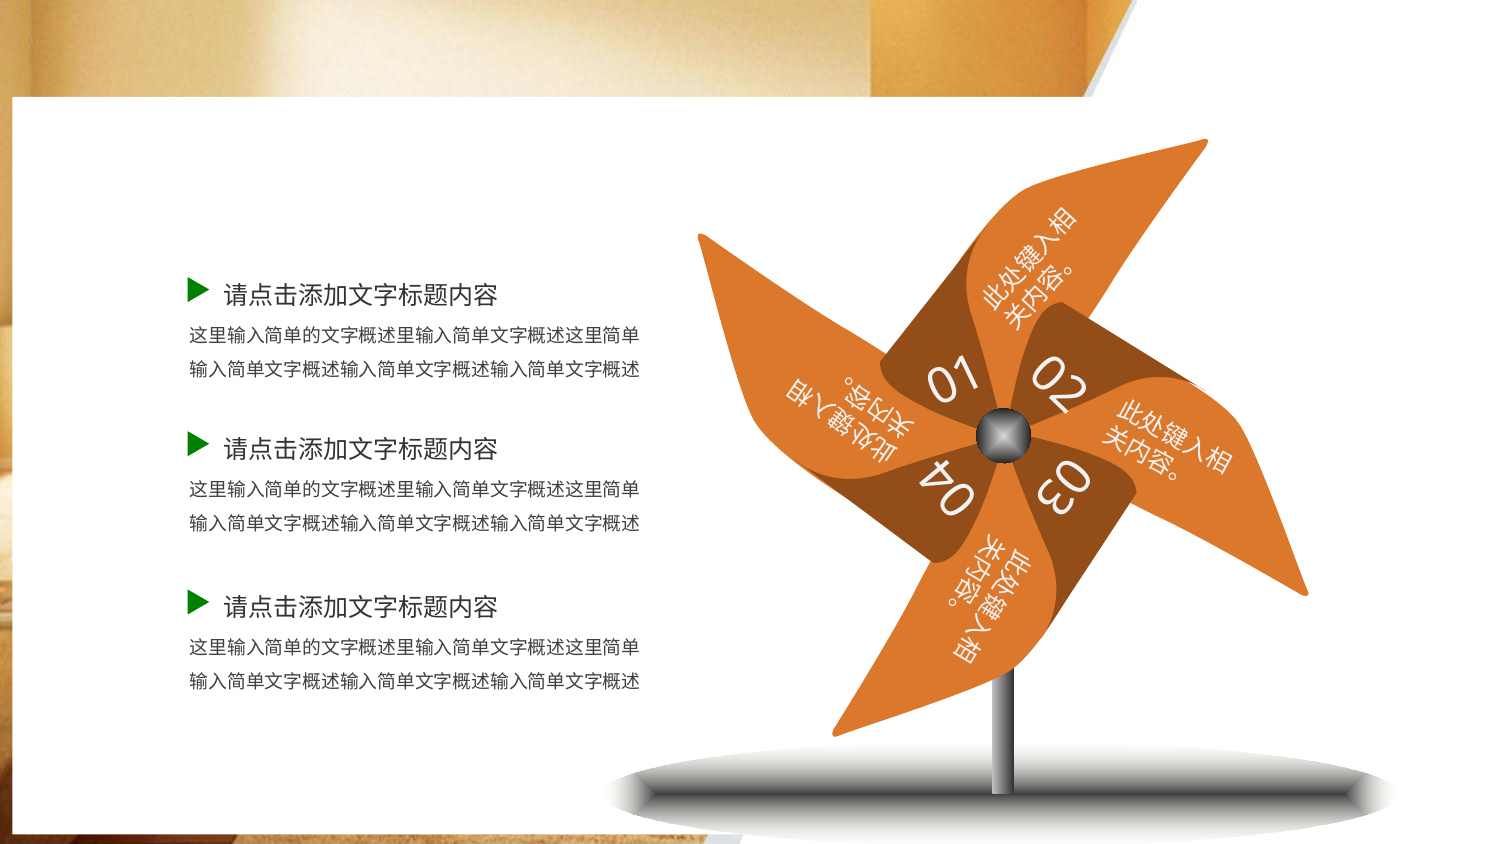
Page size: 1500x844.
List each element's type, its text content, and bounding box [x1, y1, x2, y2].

picture [0, 0, 1500, 844]
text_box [187, 410, 558, 472]
text_box [602, 749, 1398, 844]
text_box 这里输入简单的文字概述里输入简单文字概述这里简单输入简单文字概述输入简单文字概述输入简单文字概述 [175, 617, 663, 700]
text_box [187, 256, 558, 318]
text_box 这里输入简单的文字概述里输入简单文字概述这里简单输入简单文字概述输入简单文字概述输入简单文字概述 [175, 305, 663, 388]
text_box [992, 749, 1014, 794]
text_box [693, 134, 1313, 742]
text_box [187, 569, 558, 631]
text_box 这里输入简单的文字概述里输入简单文字概述这里简单输入简单文字概述输入简单文字概述输入简单文字概述 [175, 459, 663, 542]
